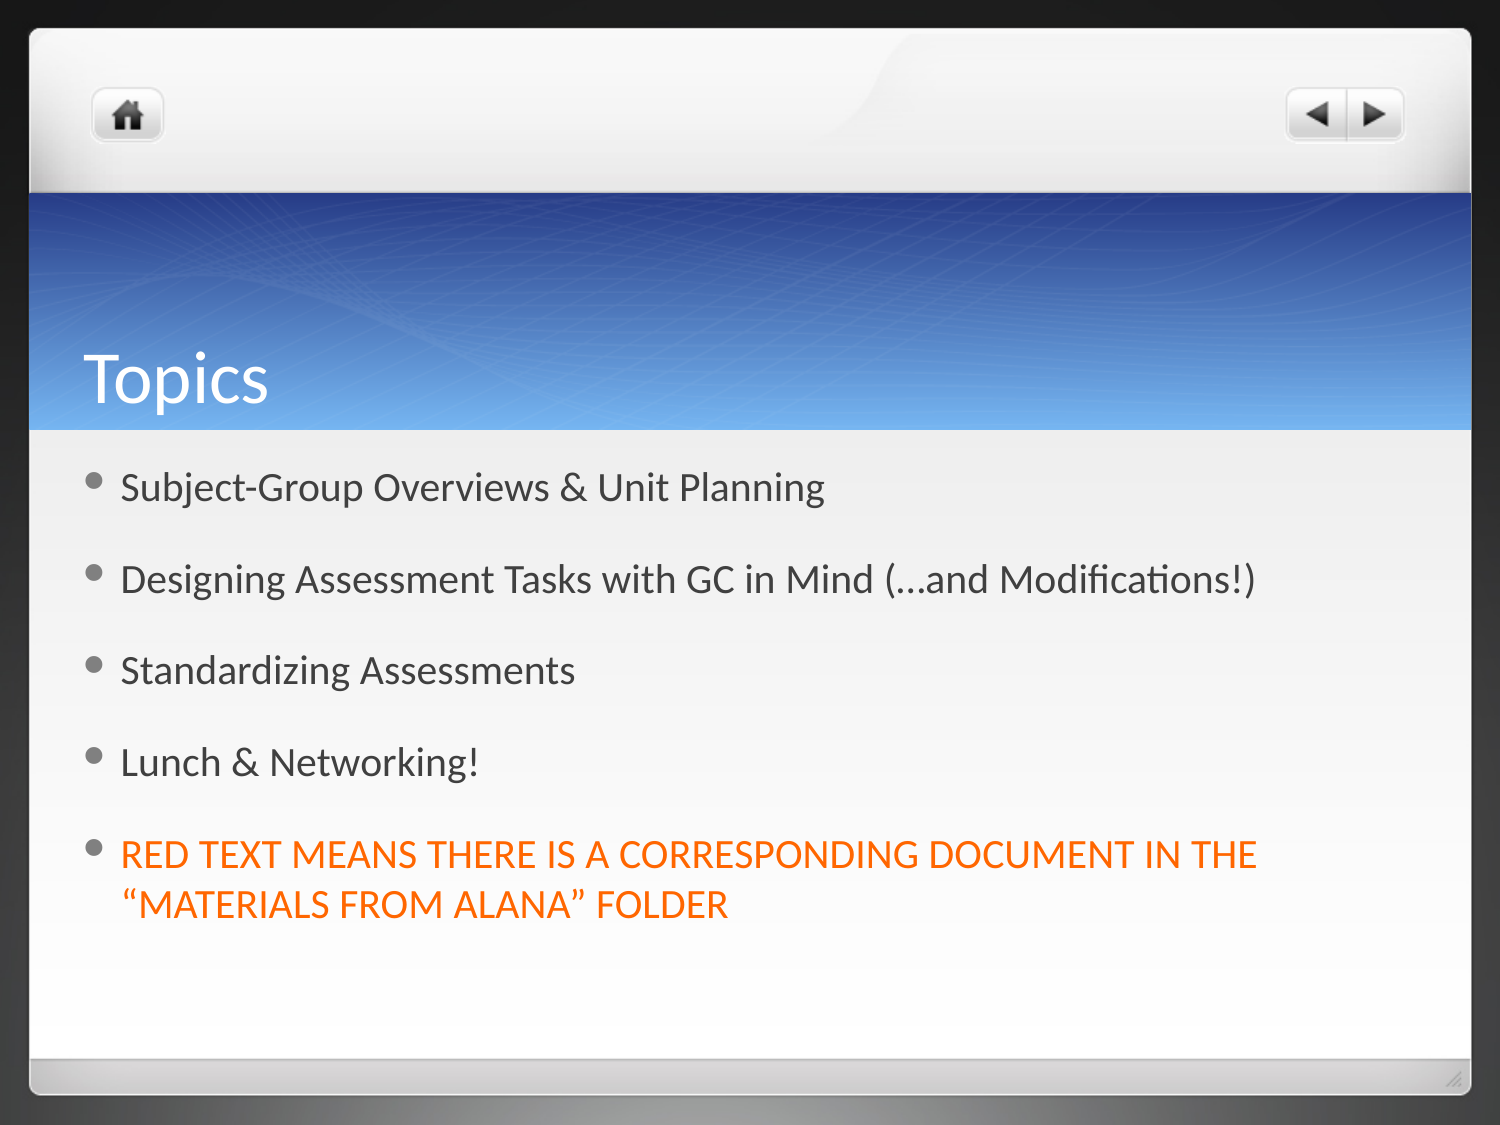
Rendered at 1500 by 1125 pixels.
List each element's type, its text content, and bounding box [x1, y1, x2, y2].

picture [0, 0, 1500, 1125]
title Topics [68, 238, 1432, 427]
list Subject-Group Overviews & Unit Planning Designing Assessment Tasks with GC in Mind (…and Modifications!) Standardizing Assessments Lunch & Networking! RED TEXT MEANS THERE IS A CORRESPONDING DOCUMENT IN THE “MATERIALS FROM ALANA” FOLDER [68, 452, 1432, 1025]
